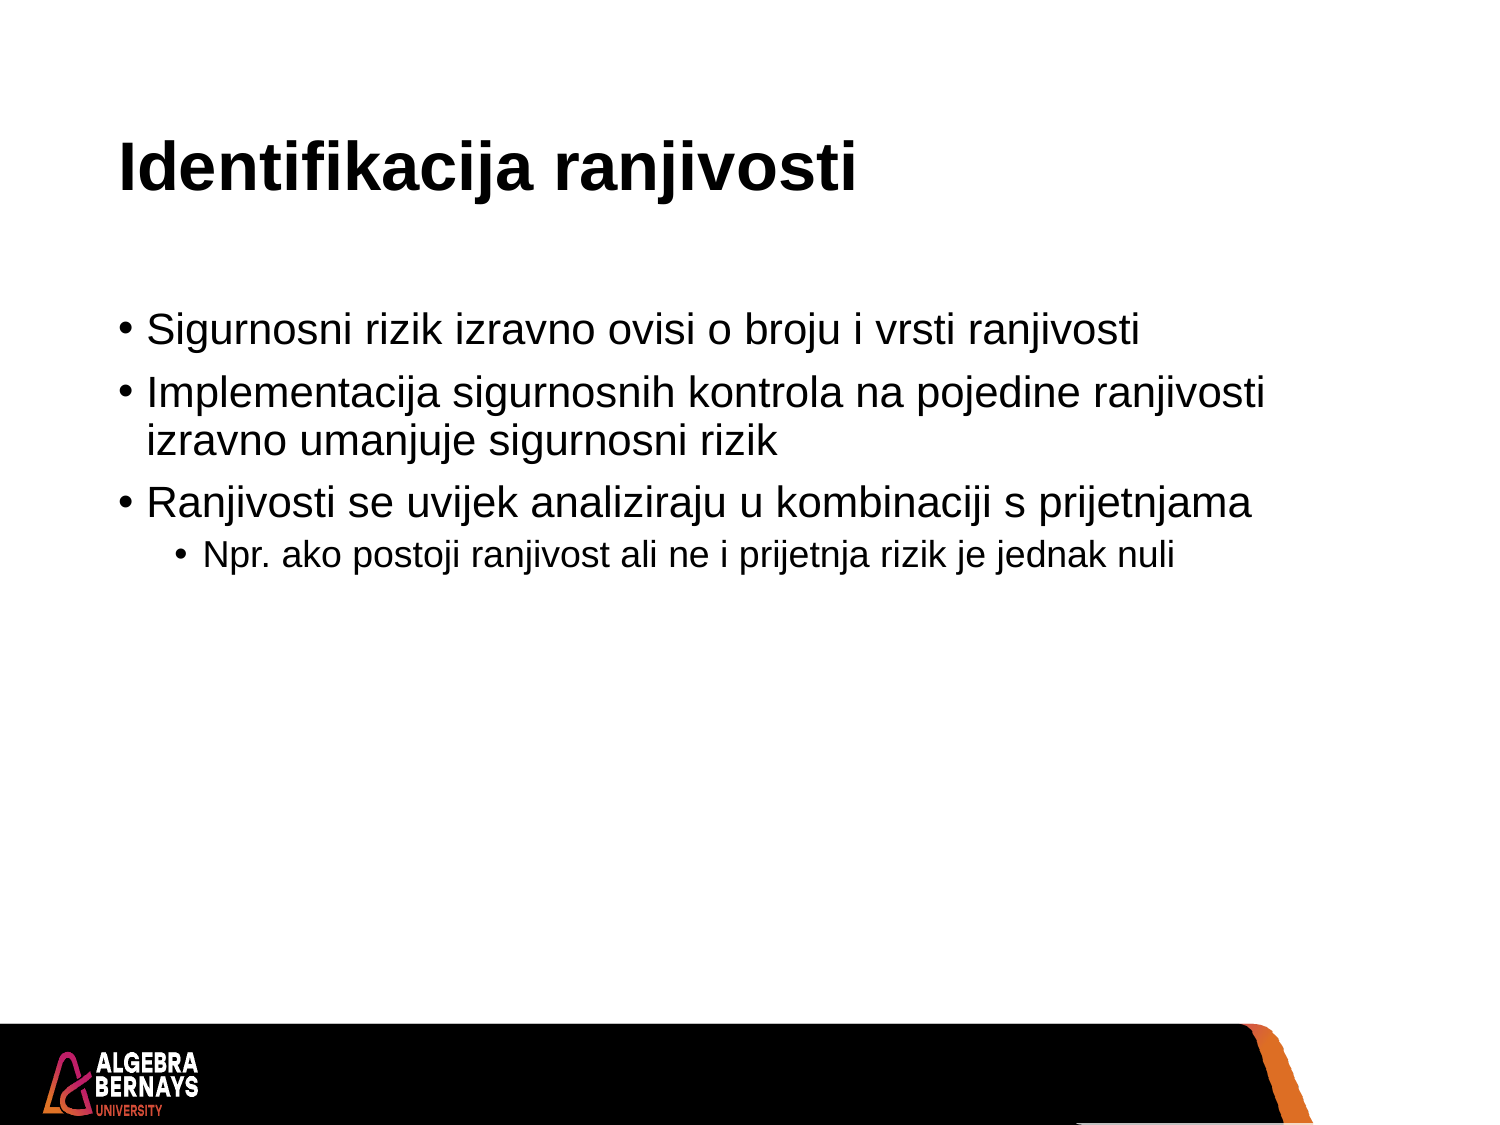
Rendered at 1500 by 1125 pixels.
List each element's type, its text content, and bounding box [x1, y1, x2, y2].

list Sigurnosni rizik izravno ovisi o broju i vrsti ranjivosti Implementacija sigurnosnih kontrola na pojedine ranjivosti izravno umanjuje sigurnosni rizik Ranjivosti se uvijek analiziraju u kombinaciji s prijetnjama Npr. ako postoji ranjivost ali ne i prijetnja rizik je jednak nuli [103, 299, 1397, 1014]
title Identifikacija ranjivosti [103, 59, 1397, 278]
picture [0, 1023, 1468, 1125]
